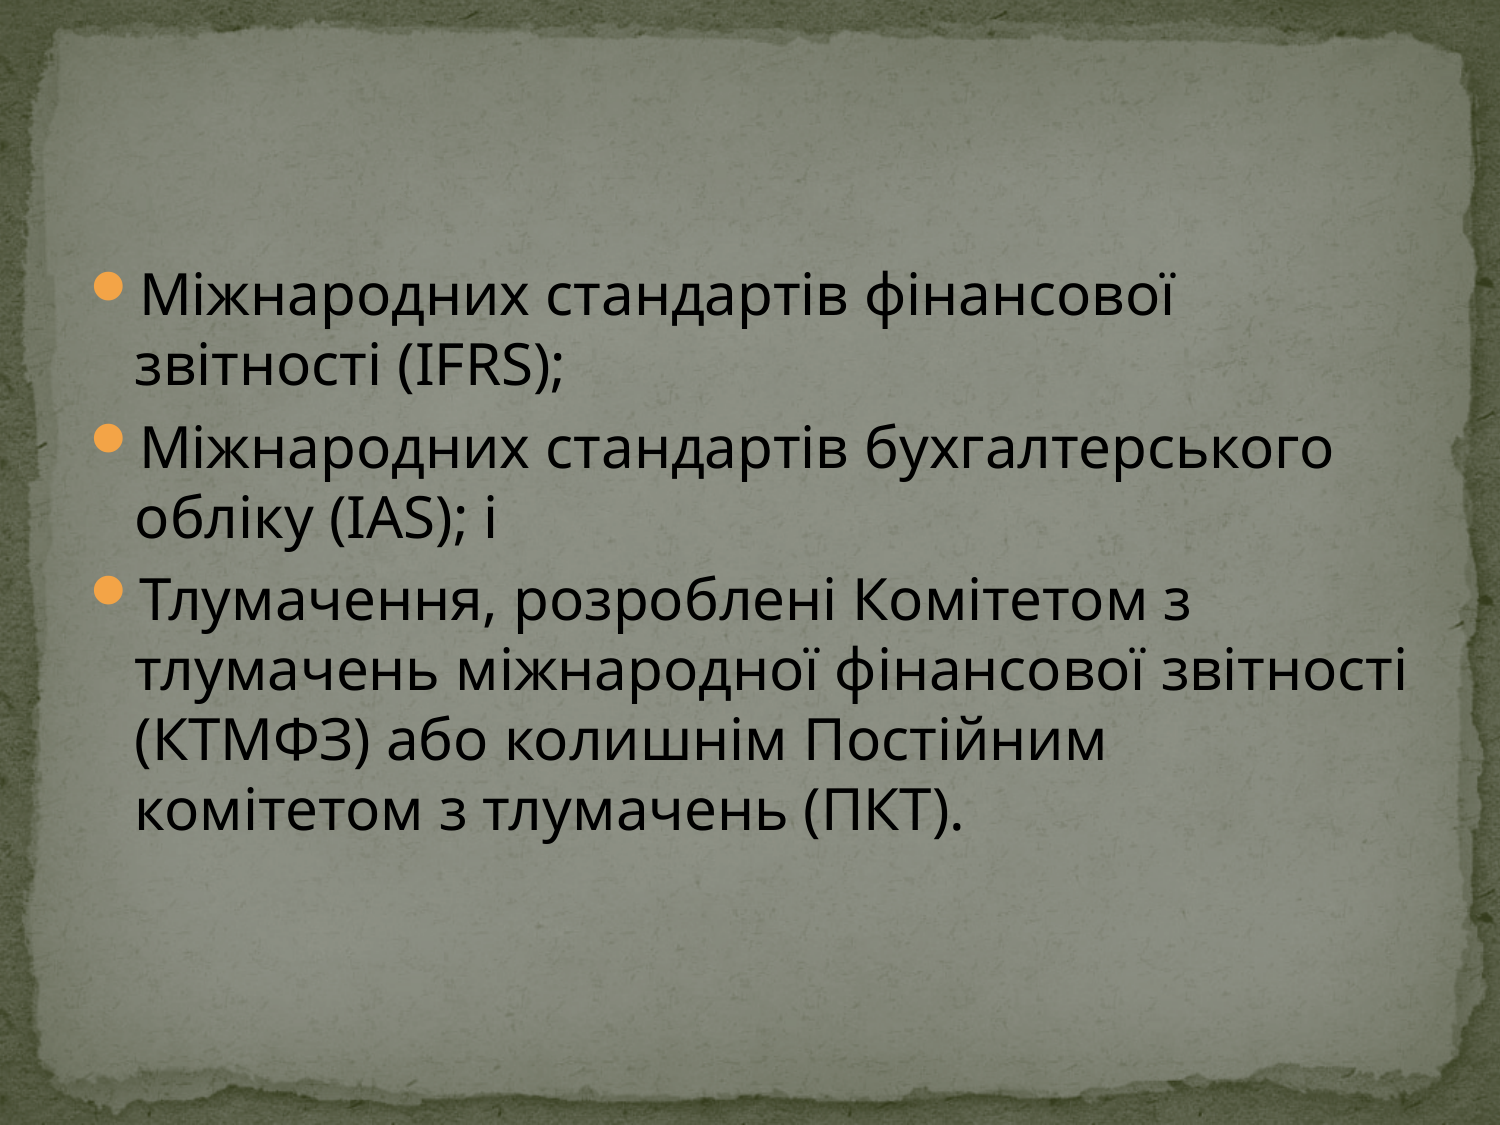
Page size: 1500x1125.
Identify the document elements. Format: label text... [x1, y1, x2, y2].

list Міжнародних стандартів фінансової звітності (IFRS); Міжнародних стандартів бухгалтерського обліку (IAS); і Тлумачення, розроблені Комітетом з тлумачень міжнародної фінансової звітності (КТМФЗ) або колишнім Постійним комітетом з тлумачень (ПКТ). [75, 249, 1425, 1000]
